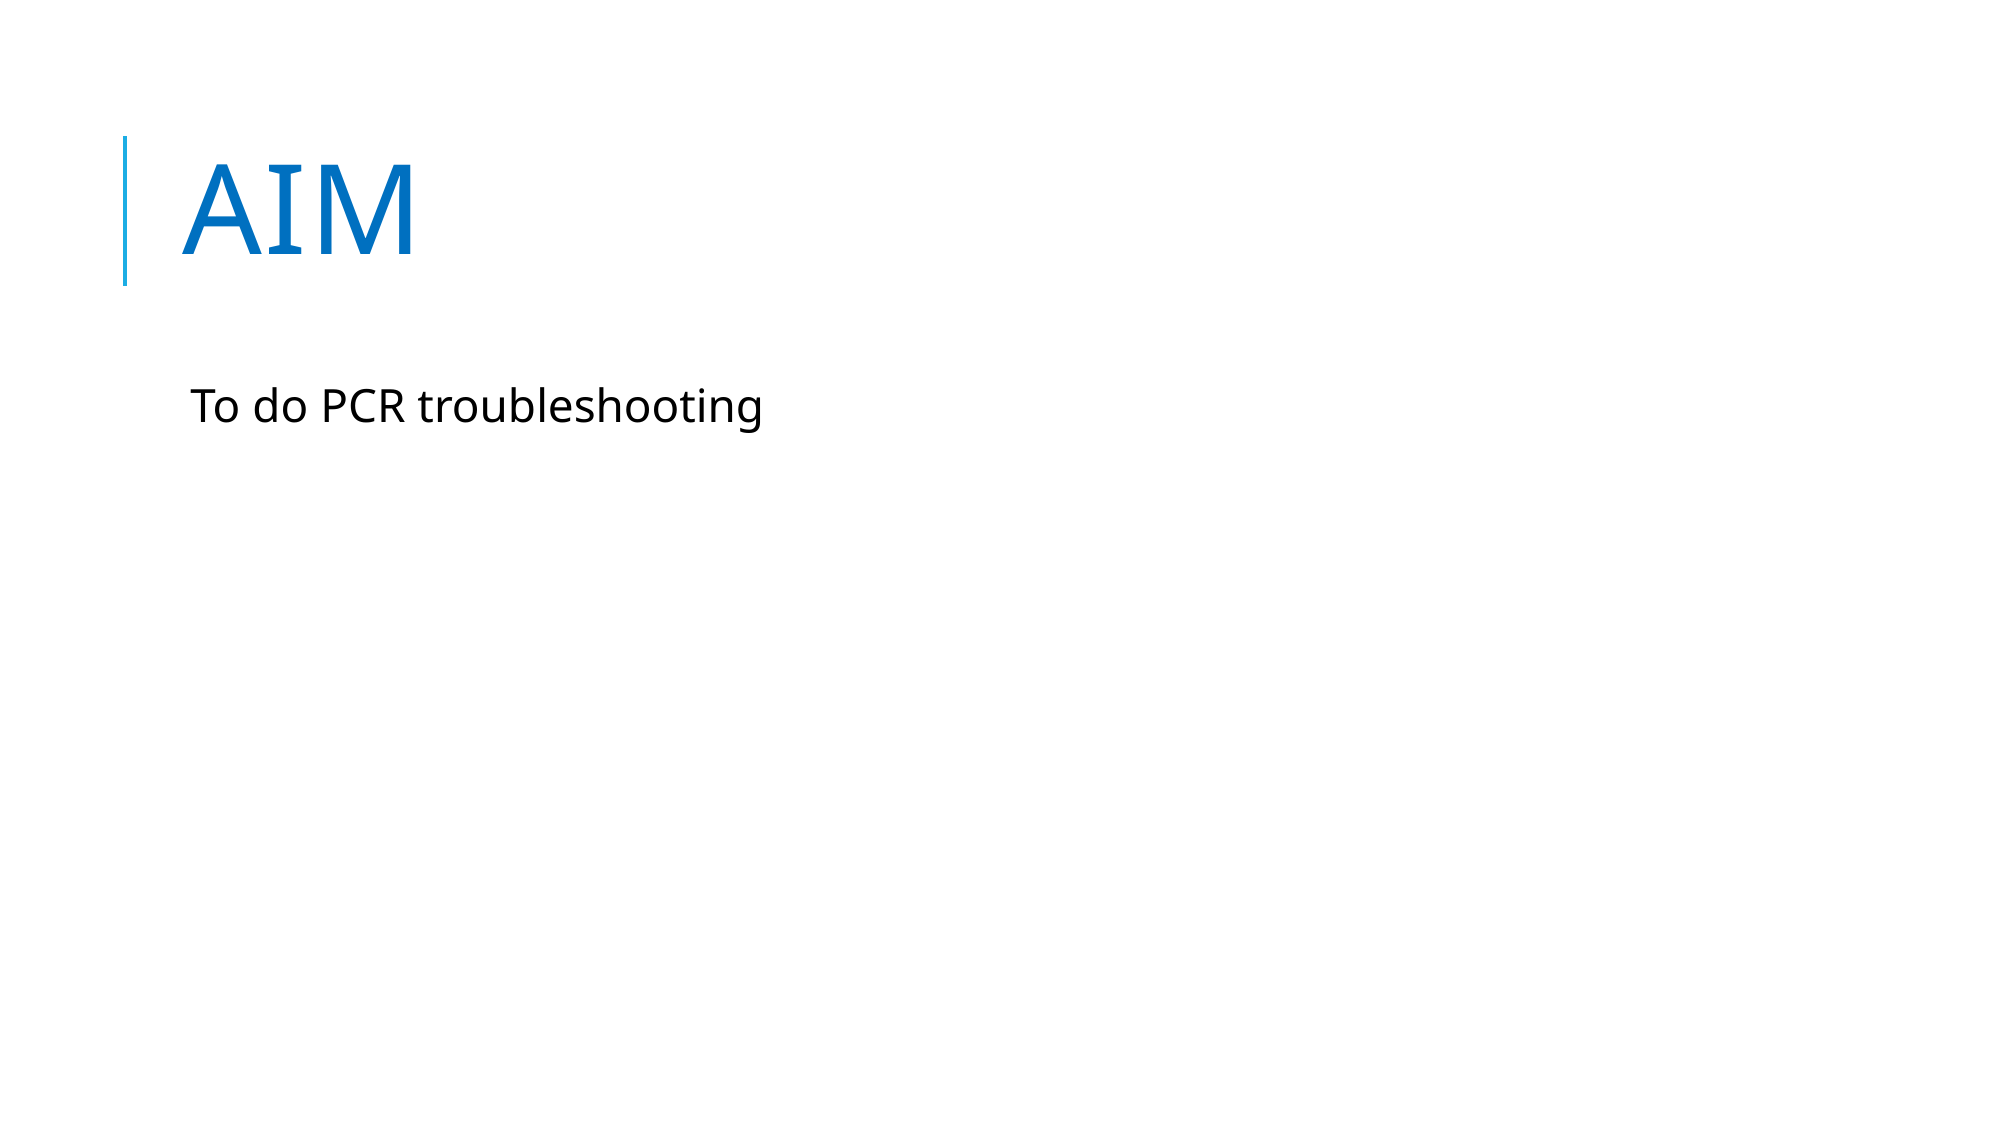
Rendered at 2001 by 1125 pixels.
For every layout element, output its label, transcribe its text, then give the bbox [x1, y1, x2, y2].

title Aim [168, 96, 1763, 342]
list To do PCR troubleshooting [168, 375, 1763, 1035]
